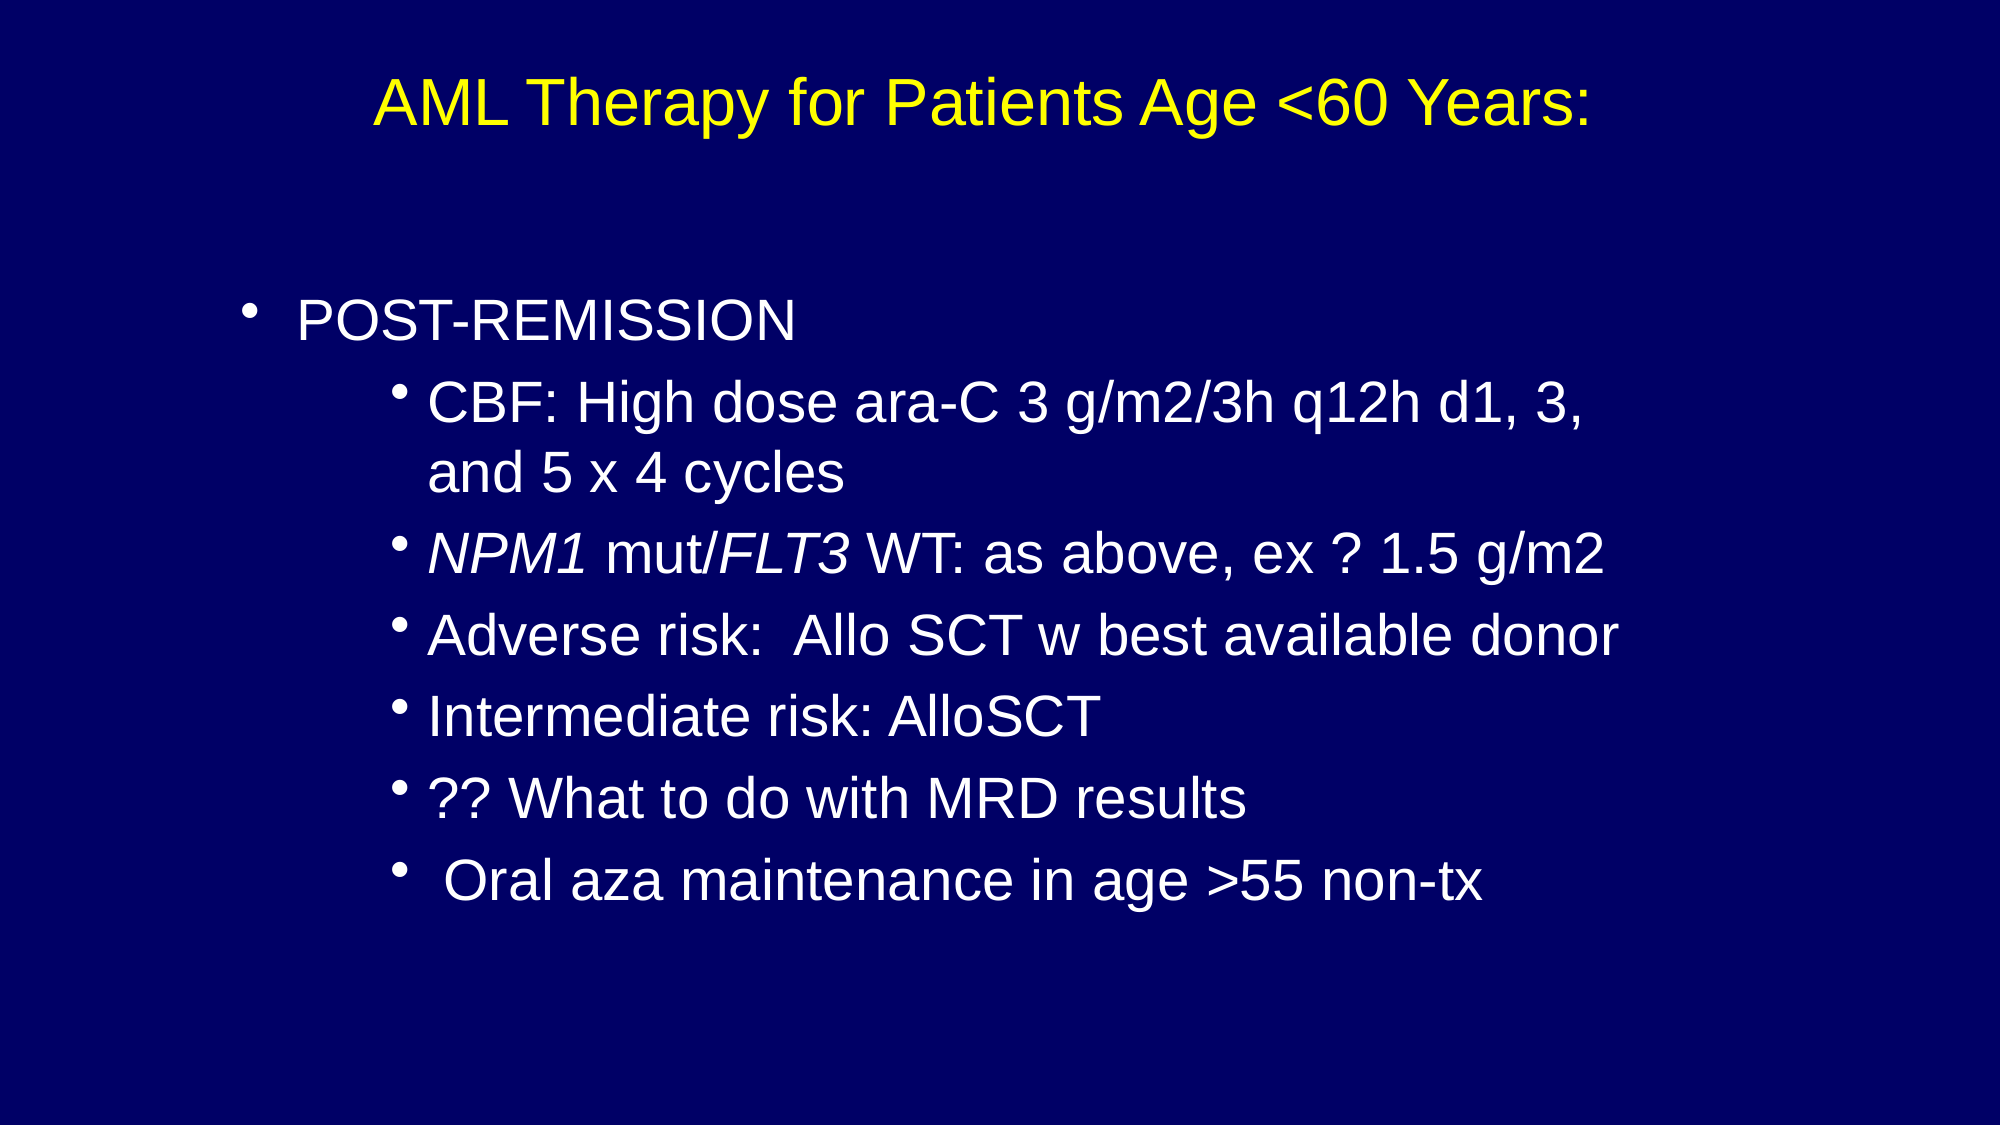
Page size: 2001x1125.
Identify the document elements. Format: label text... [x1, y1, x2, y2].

title AML Therapy for Patients Age <60 Years: [337, 37, 1632, 147]
list POST-REMISSION CBF: High dose ara-C 3 g/m2/3h q12h d1, 3, and 5 x 4 cycles NPM1 mut/FLT3 WT: as above, ex ? 1.5 g/m2 Adverse risk: Allo SCT w best available donor Intermediate risk: AlloSCT ?? What to do with MRD results Oral aza maintenance in age >55 non-tx [224, 274, 1676, 1026]
